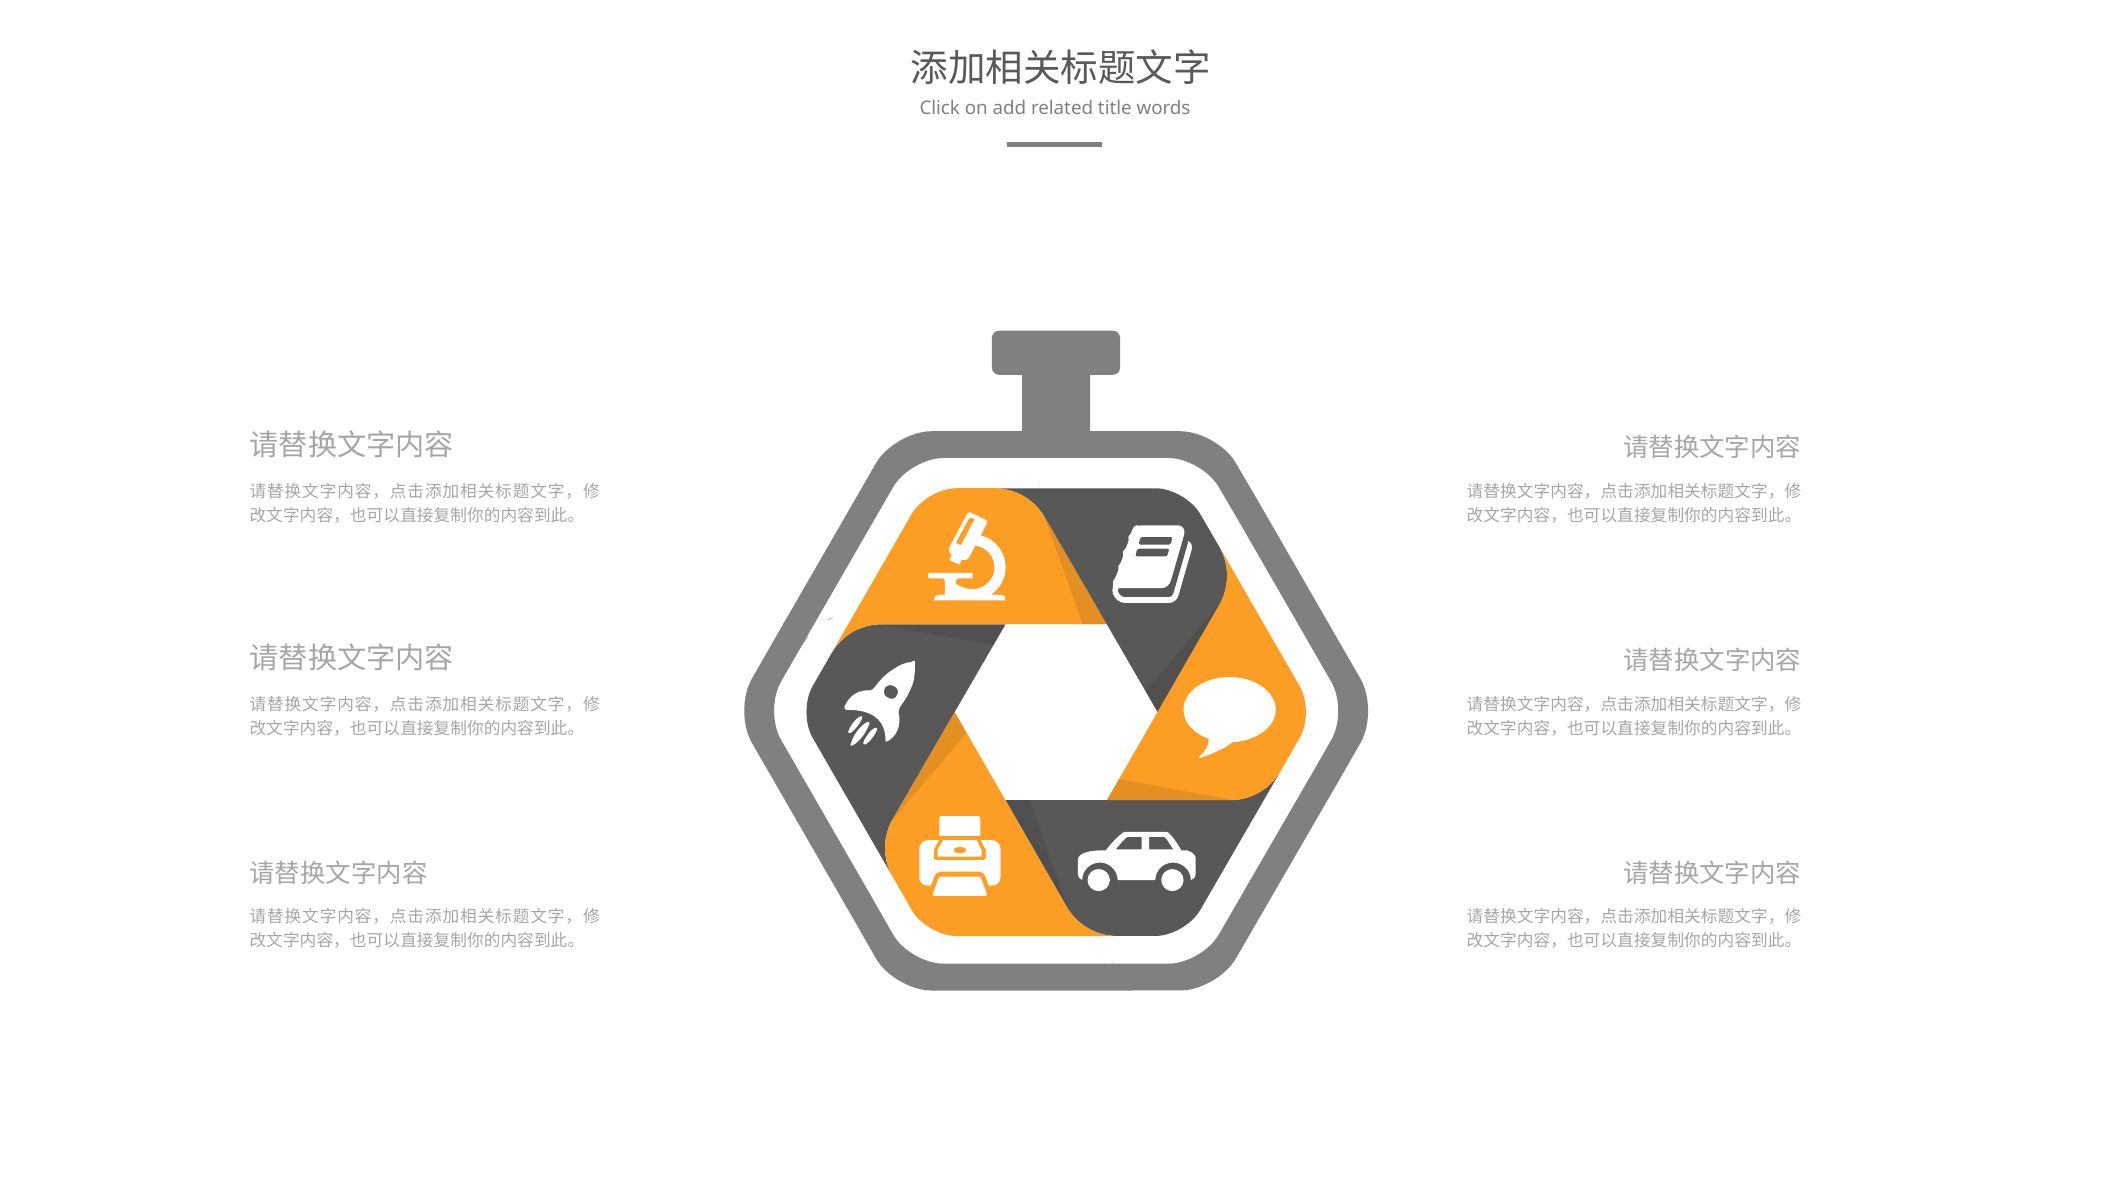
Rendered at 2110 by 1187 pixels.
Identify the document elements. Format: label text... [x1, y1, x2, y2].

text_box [1106, 547, 1308, 801]
text_box [860, 329, 1286, 547]
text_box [831, 488, 995, 653]
list 请替换文字内容 [1558, 836, 1817, 894]
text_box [804, 624, 995, 877]
text_box [743, 539, 831, 836]
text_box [882, 712, 1118, 936]
list 请替换文字内容，点击添加相关标题文字，修改文字内容，也可以直接复制你的内容到此。 [1450, 682, 1817, 738]
text_box [828, 877, 1251, 992]
list 请替换文字内容 [234, 836, 493, 894]
text_box [1281, 585, 1370, 883]
list 请替换文字内容，点击添加相关标题文字，修改文字内容，也可以直接复制你的内容到此。 [234, 682, 616, 738]
list 请替换文字内容 [1558, 411, 1817, 469]
list 请替换文字内容，点击添加相关标题文字，修改文字内容，也可以直接复制你的内容到此。 [1449, 469, 1817, 526]
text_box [1118, 801, 1281, 936]
list 请替换文字内容，点击添加相关标题文字，修改文字内容，也可以直接复制你的内容到此。 [1449, 894, 1817, 951]
text_box Click on add related title words [877, 89, 1232, 124]
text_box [995, 488, 1230, 713]
list 请替换文字内容，点击添加相关标题文字，修改文字内容，也可以直接复制你的内容到此。 [234, 894, 616, 951]
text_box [1077, 831, 1196, 892]
list 请替换文字内容，点击添加相关标题文字，修改文字内容，也可以直接复制你的内容到此。 [234, 469, 616, 526]
list 请替换文字内容 [234, 624, 493, 682]
text_box 添加相关标题文字 [877, 37, 1245, 95]
list 请替换文字内容 [234, 411, 493, 469]
list 请替换文字内容 [1559, 624, 1817, 682]
